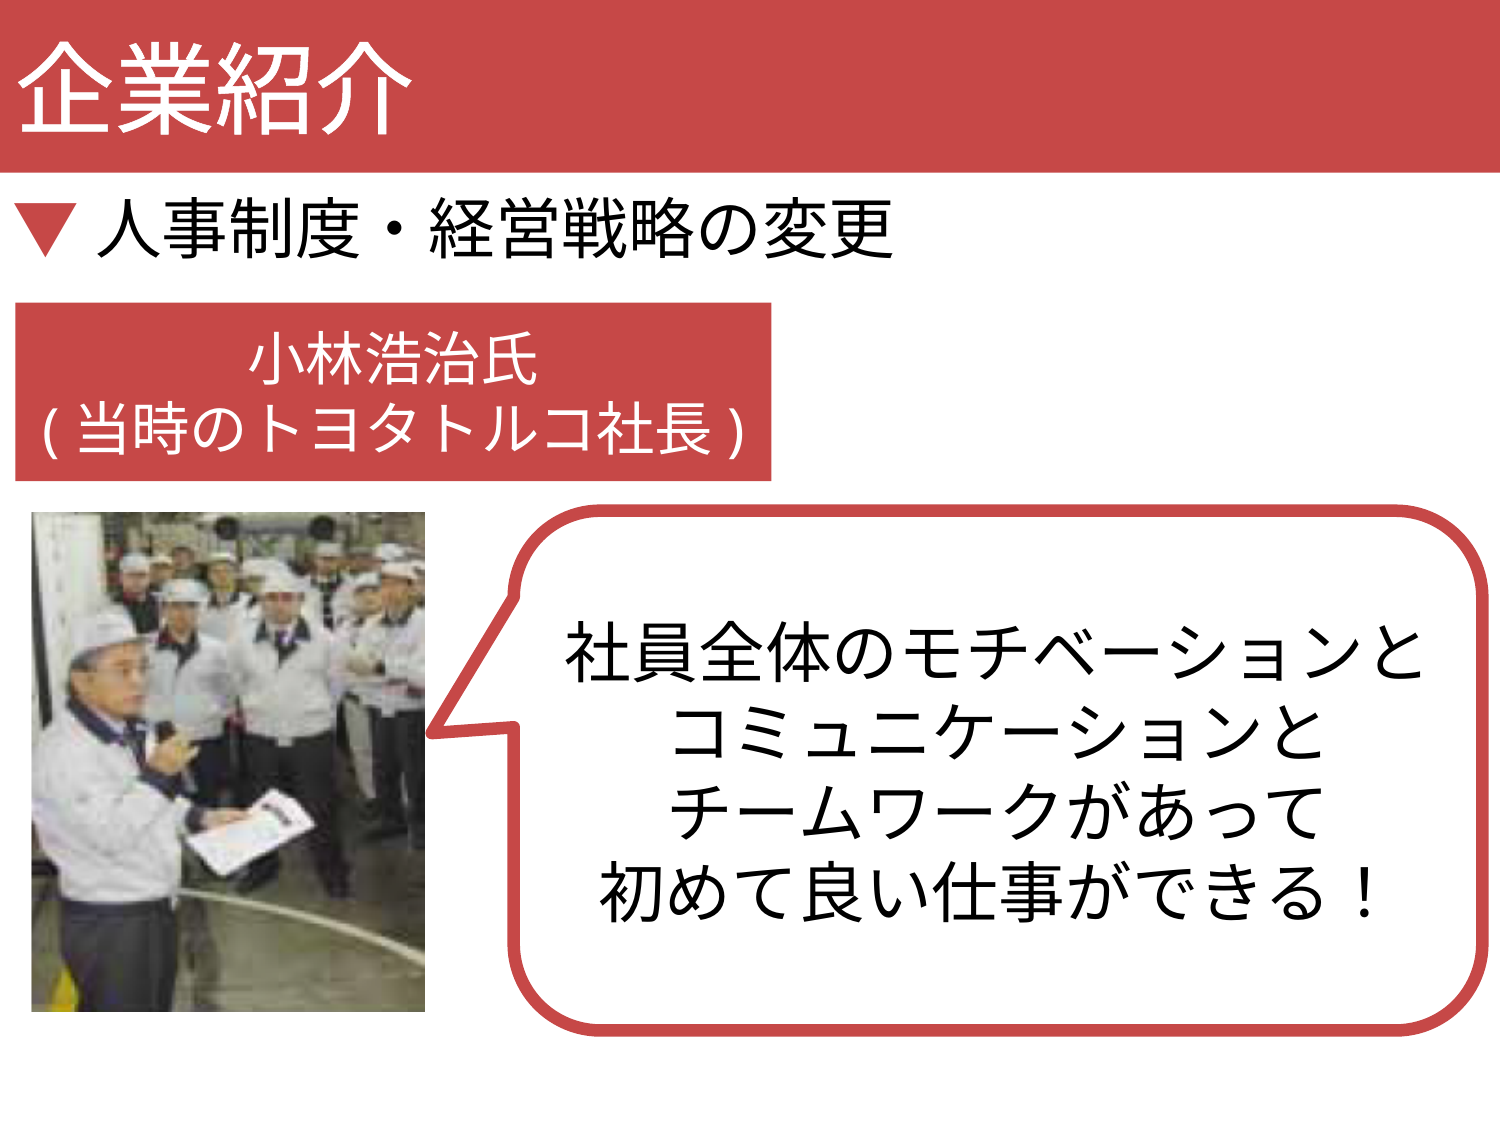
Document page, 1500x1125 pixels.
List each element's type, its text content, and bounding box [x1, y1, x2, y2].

text_box 企業紹介 [0, 0, 1500, 175]
text_box 小林浩治氏 (当時のトヨタトルコ社長) [13, 301, 773, 483]
picture [29, 512, 425, 1012]
text_box 社員全体のモチベーションとコミュニケーションと チームワークがあって 初めて良い仕事ができる！ [430, 508, 1485, 1033]
text_box ▼人事制度・経営戦略の変更 [0, 179, 1435, 275]
